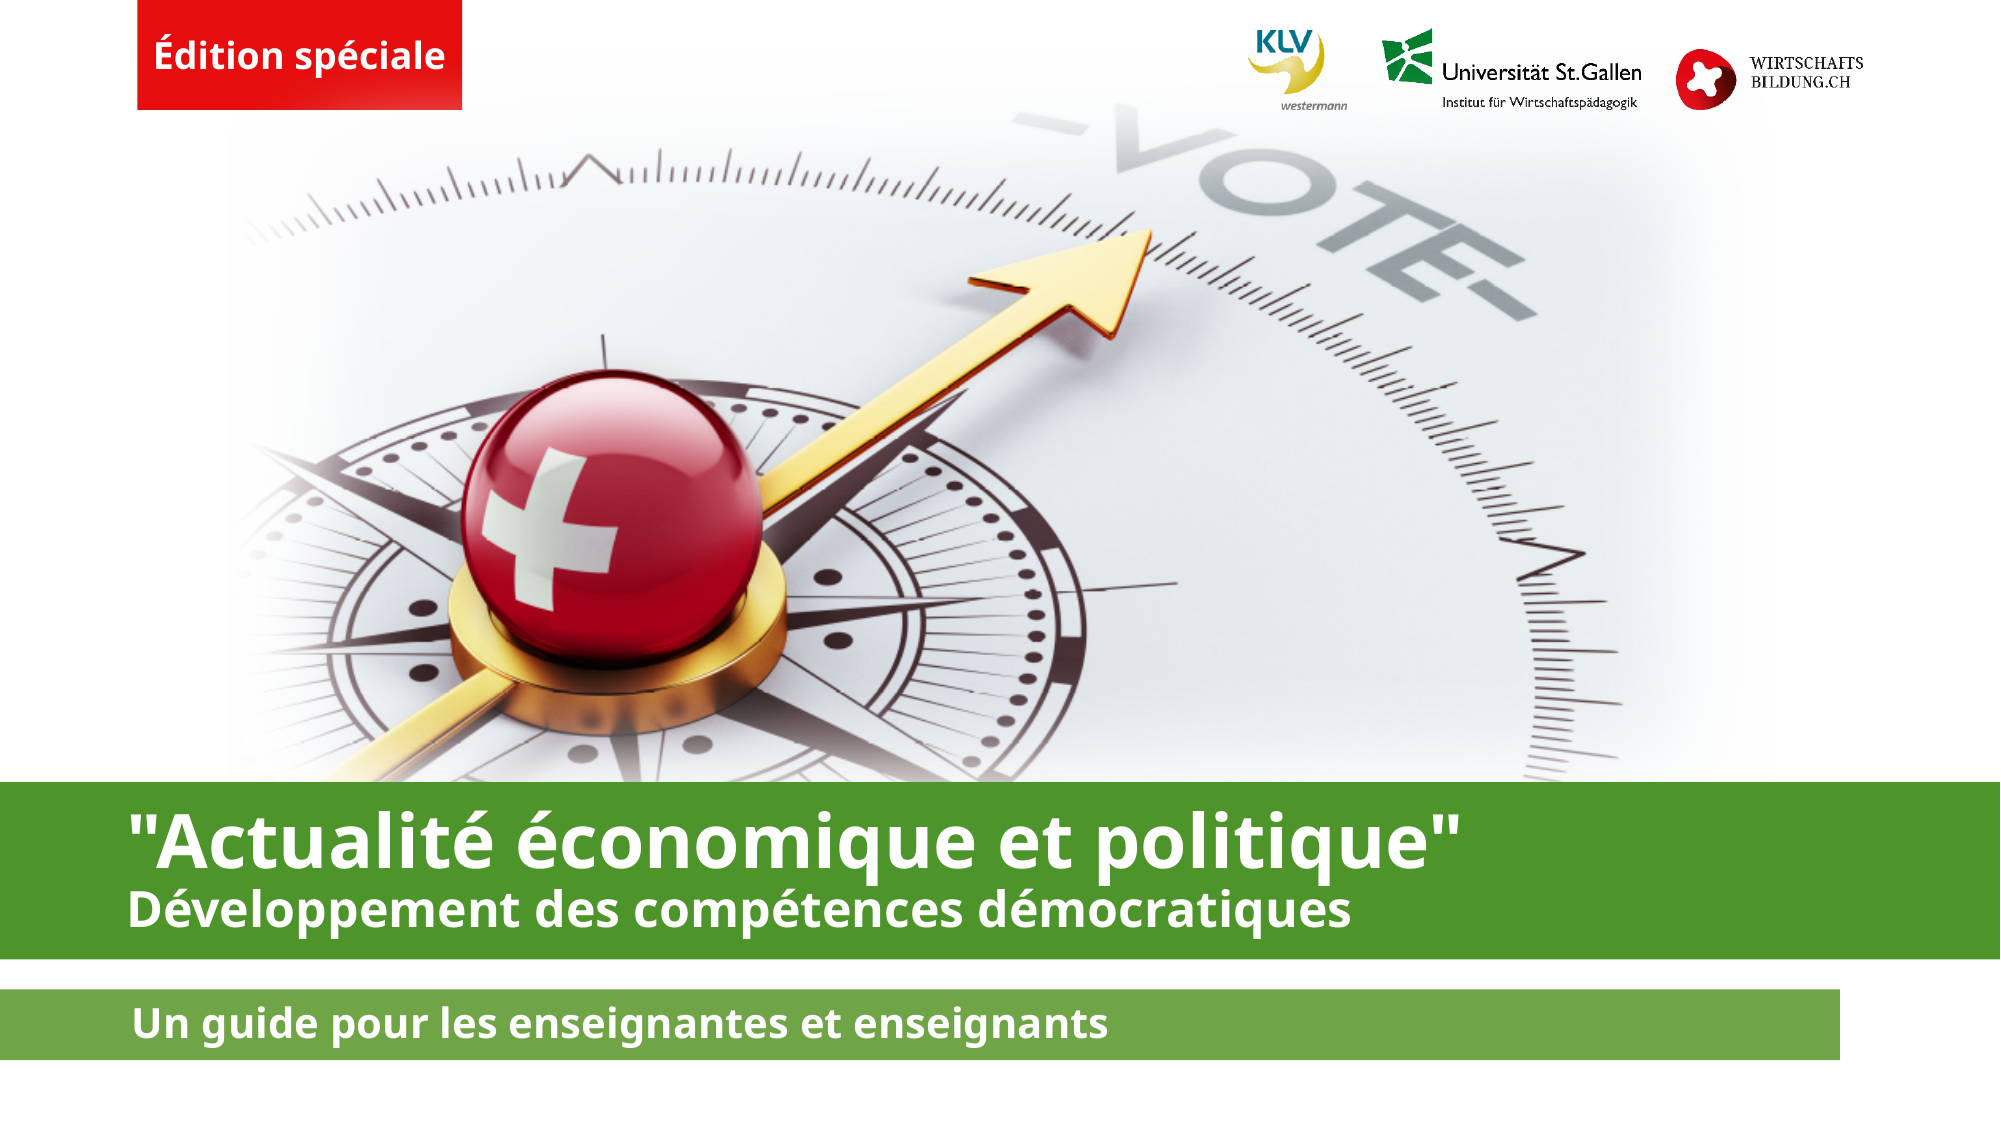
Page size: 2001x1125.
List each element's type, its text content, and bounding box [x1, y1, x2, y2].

subtitle Un guide pour les enseignantes et enseignants [0, 989, 1840, 1061]
title "Actualité économique et politique" Développement des compétences démocratiques [0, 782, 2000, 960]
picture [224, 28, 1863, 858]
